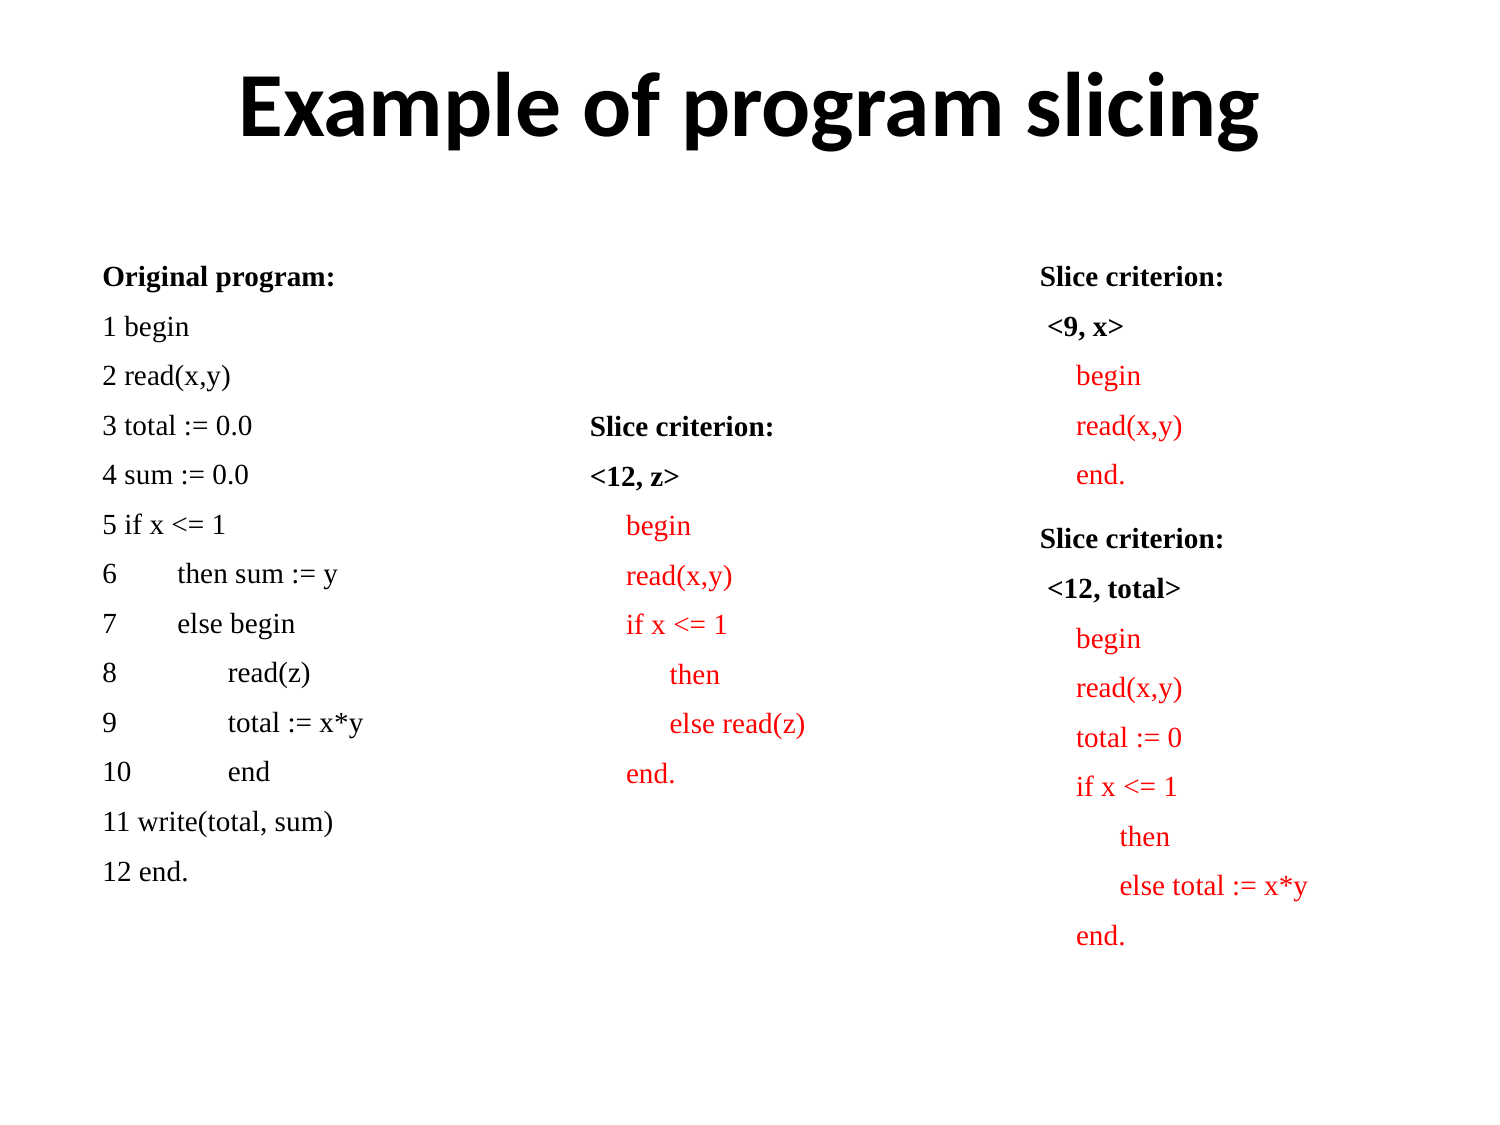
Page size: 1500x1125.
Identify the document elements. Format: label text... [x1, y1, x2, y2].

text_box Slice criterion: <9, x> begin read(x,y) end. [1025, 249, 1288, 498]
text_box Example of program slicing [74, 37, 1425, 225]
text_box Original program: 1 begin 2 read(x,y) 3 total := 0.0 4 sum := 0.0 5 if x <= 1 then sum := y else begin read(z) total := x*y end 11 write(total, sum) 12 end. [87, 249, 400, 895]
text_box Slice criterion: <12, z> begin read(x,y) if x <= 1 then else read(z) end. [575, 399, 850, 797]
text_box Slice criterion: <12, total> begin read(x,y) total := 0 if x <= 1 then else total := x*y end. [1025, 512, 1350, 959]
